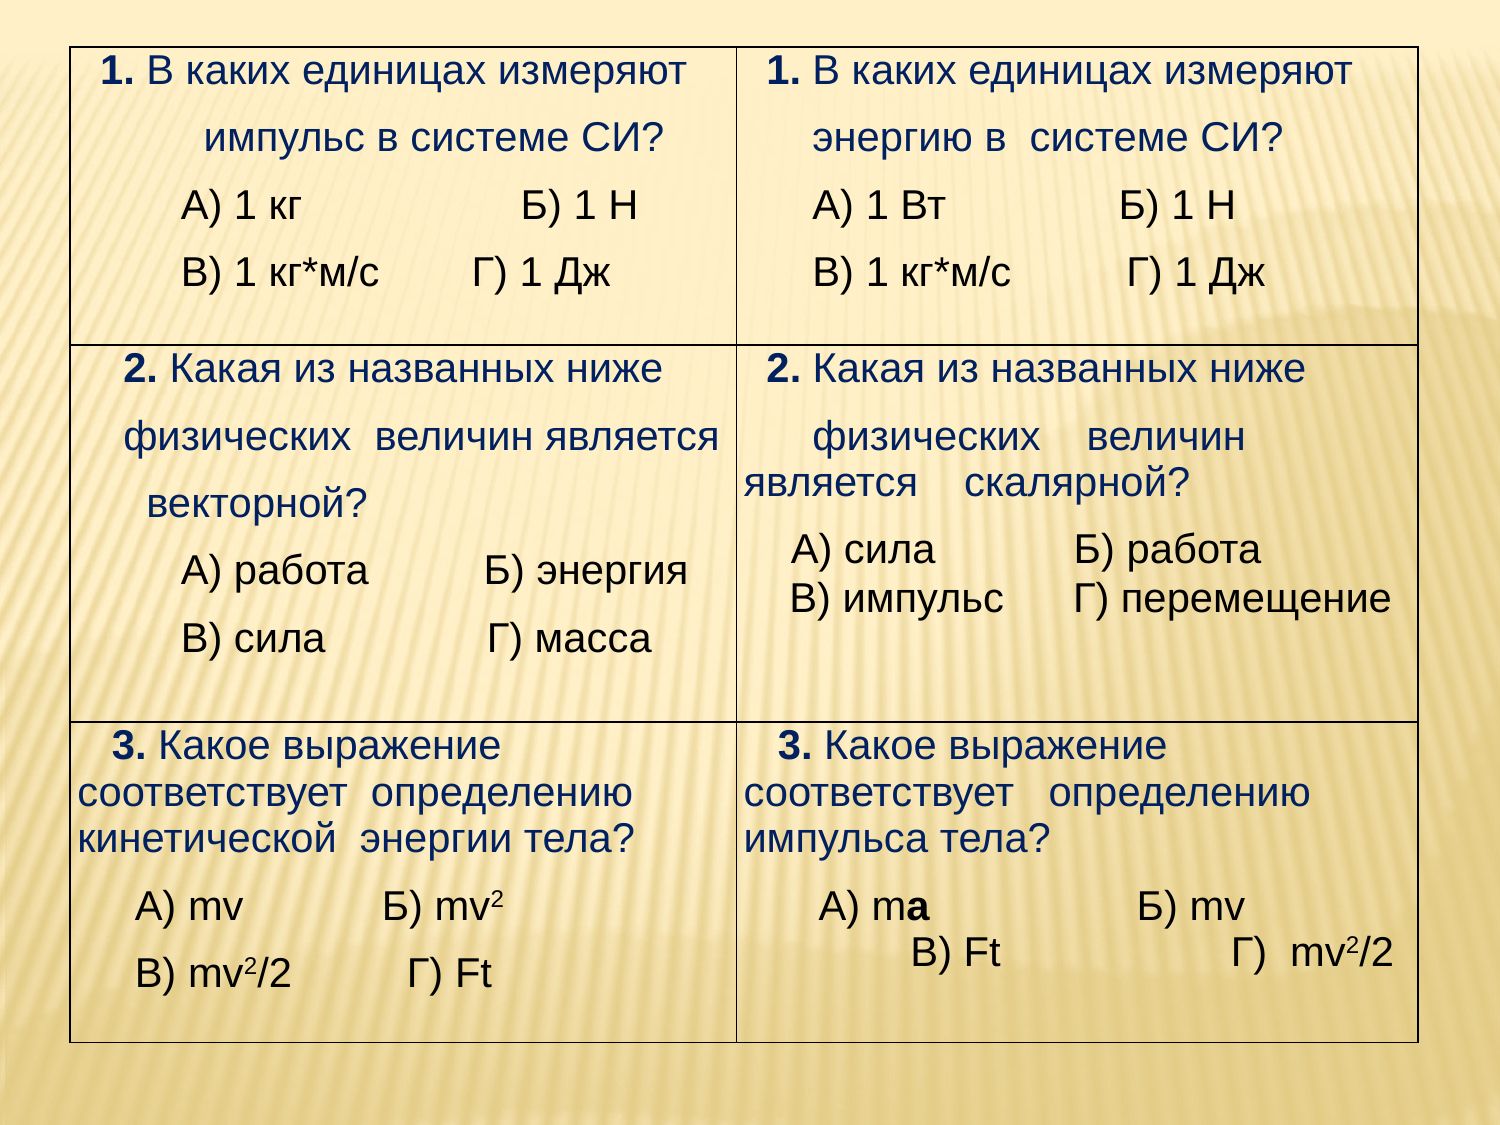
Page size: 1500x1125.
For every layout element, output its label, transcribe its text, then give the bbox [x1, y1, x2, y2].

table_cell 3. Какое выражение соответствует определению кинетической энергии тела? А) mv Б) mv2 В) mv2/2 Г) Ft [71, 723, 736, 1042]
table_cell 3. Какое выражение соответствует определению импульса тела? А) ma Б) mv В) Ft Г) mv2/2 [737, 723, 1417, 1042]
table_cell 2. Какая из названных ниже физических величин является скалярной? А) сила Б) работа В) импульс Г) перемещение [737, 346, 1417, 721]
table_cell 2. Какая из названных ниже физических величин является векторной? А) работа Б) энергия В) сила Г) масса [71, 346, 736, 721]
table_header 1. В каких единицах измеряют энергию в системе СИ? А) 1 Вт Б) 1 Н В) 1 кг*м/с Г) 1 Дж [737, 48, 1417, 344]
table_header 1. В каких единицах измеряют импульс в системе СИ? А) 1 кг Б) 1 Н В) 1 кг*м/с Г) 1 Дж [71, 48, 736, 344]
